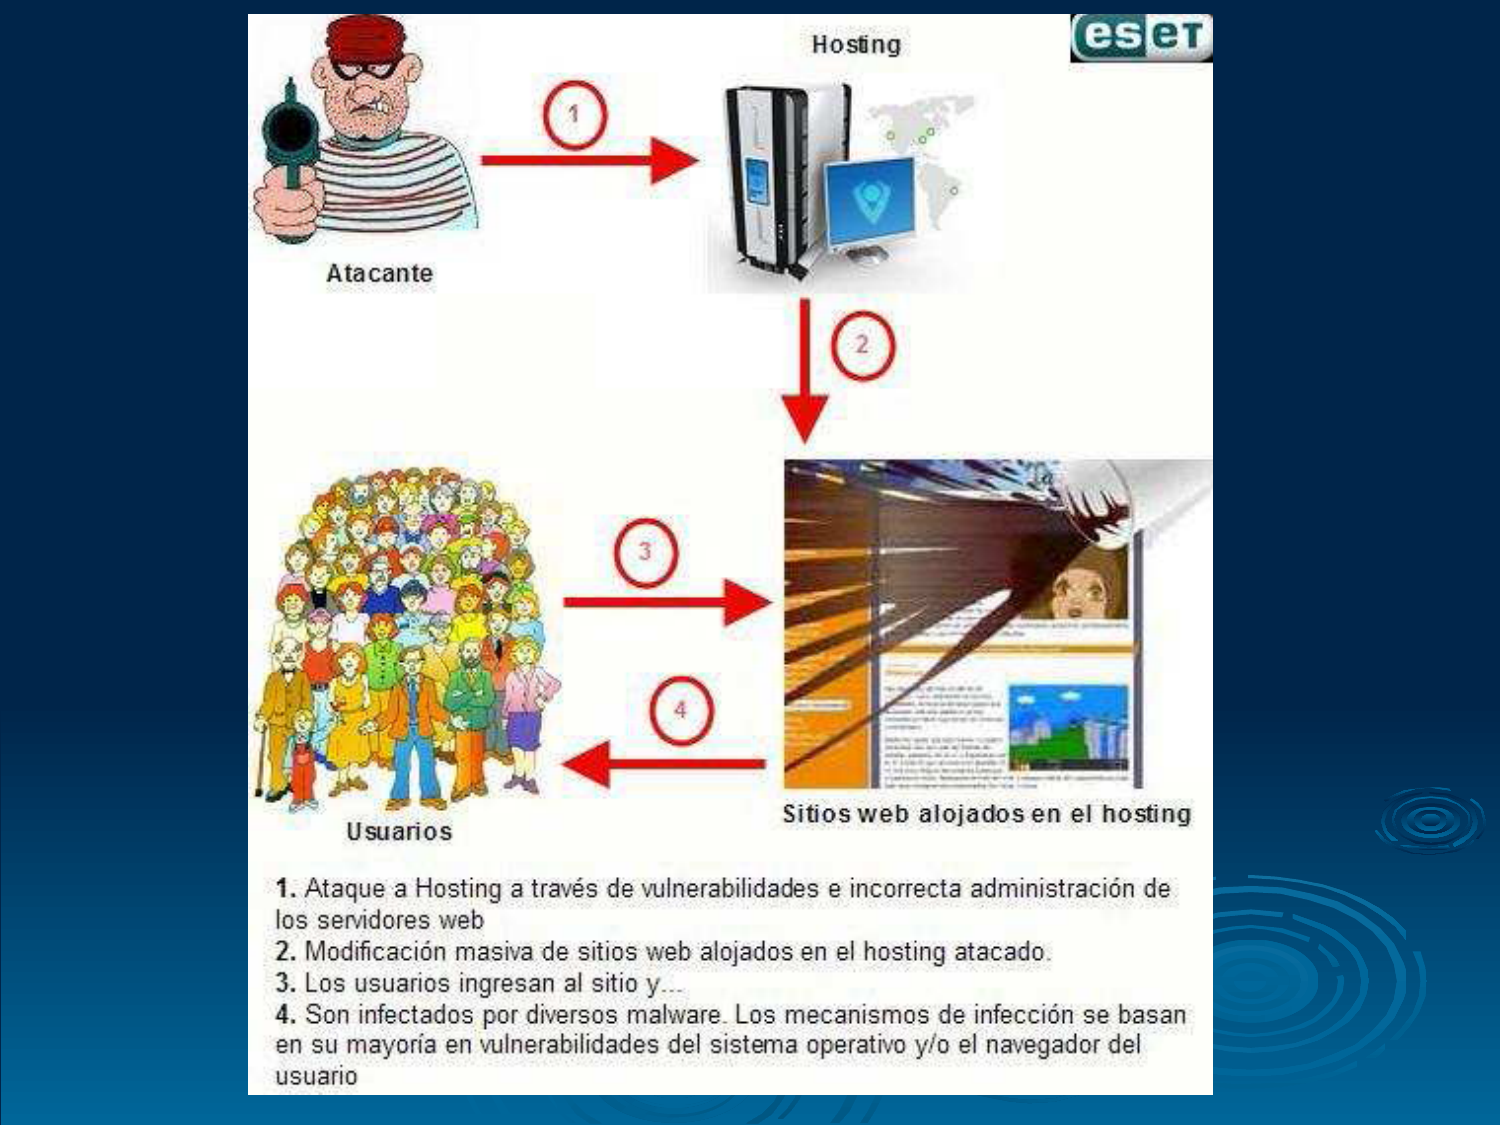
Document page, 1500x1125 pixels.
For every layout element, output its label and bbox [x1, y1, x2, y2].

list [248, 14, 1213, 1095]
